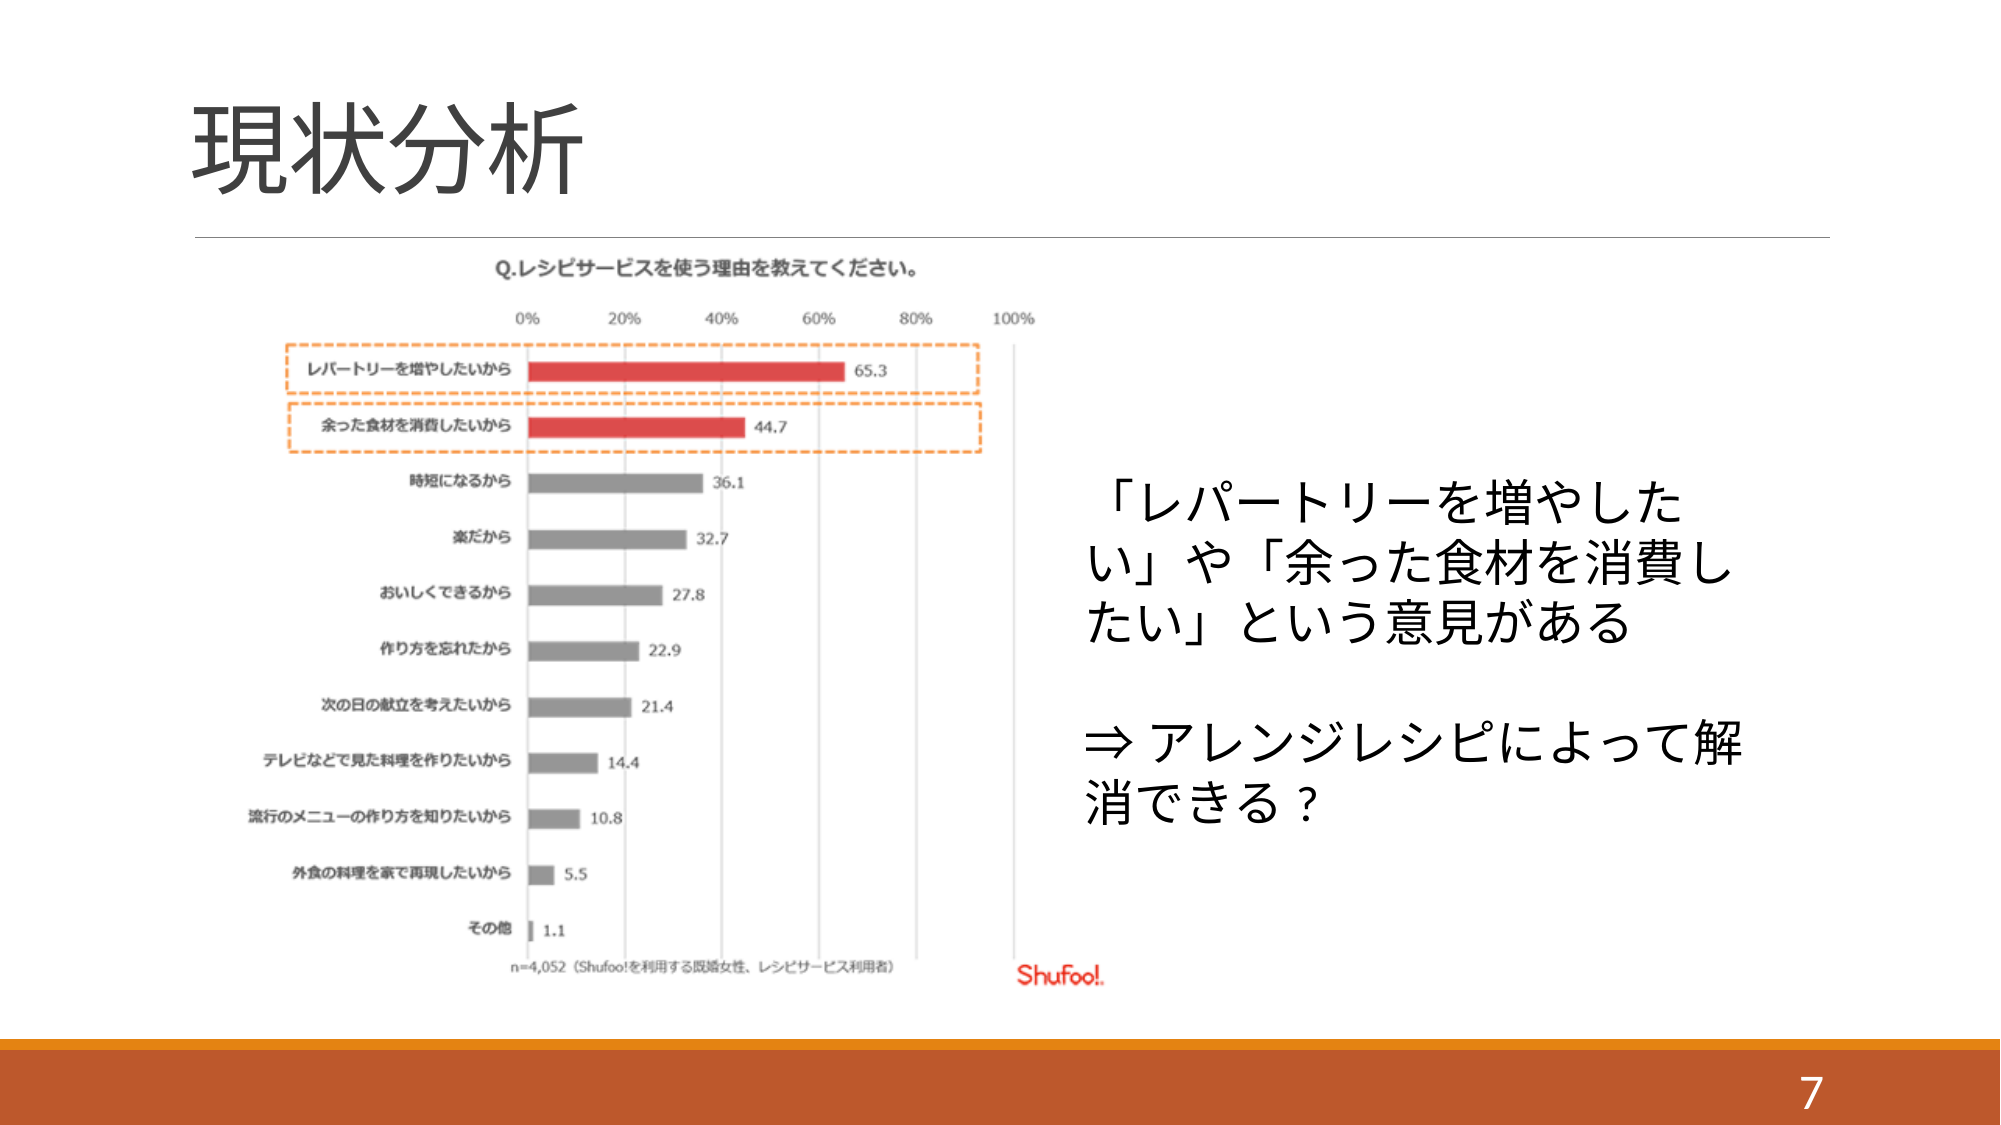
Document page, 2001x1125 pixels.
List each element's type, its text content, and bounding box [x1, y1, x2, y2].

title 現状分析 [174, 55, 1825, 215]
slide_number 7 [1624, 1059, 1840, 1120]
text_box 「レパートリーを増やしたい」や「余った食材を消費したい」という意見がある ⇒アレンジレシピによって解消できる? [1172, 463, 1770, 889]
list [175, 243, 1163, 1016]
